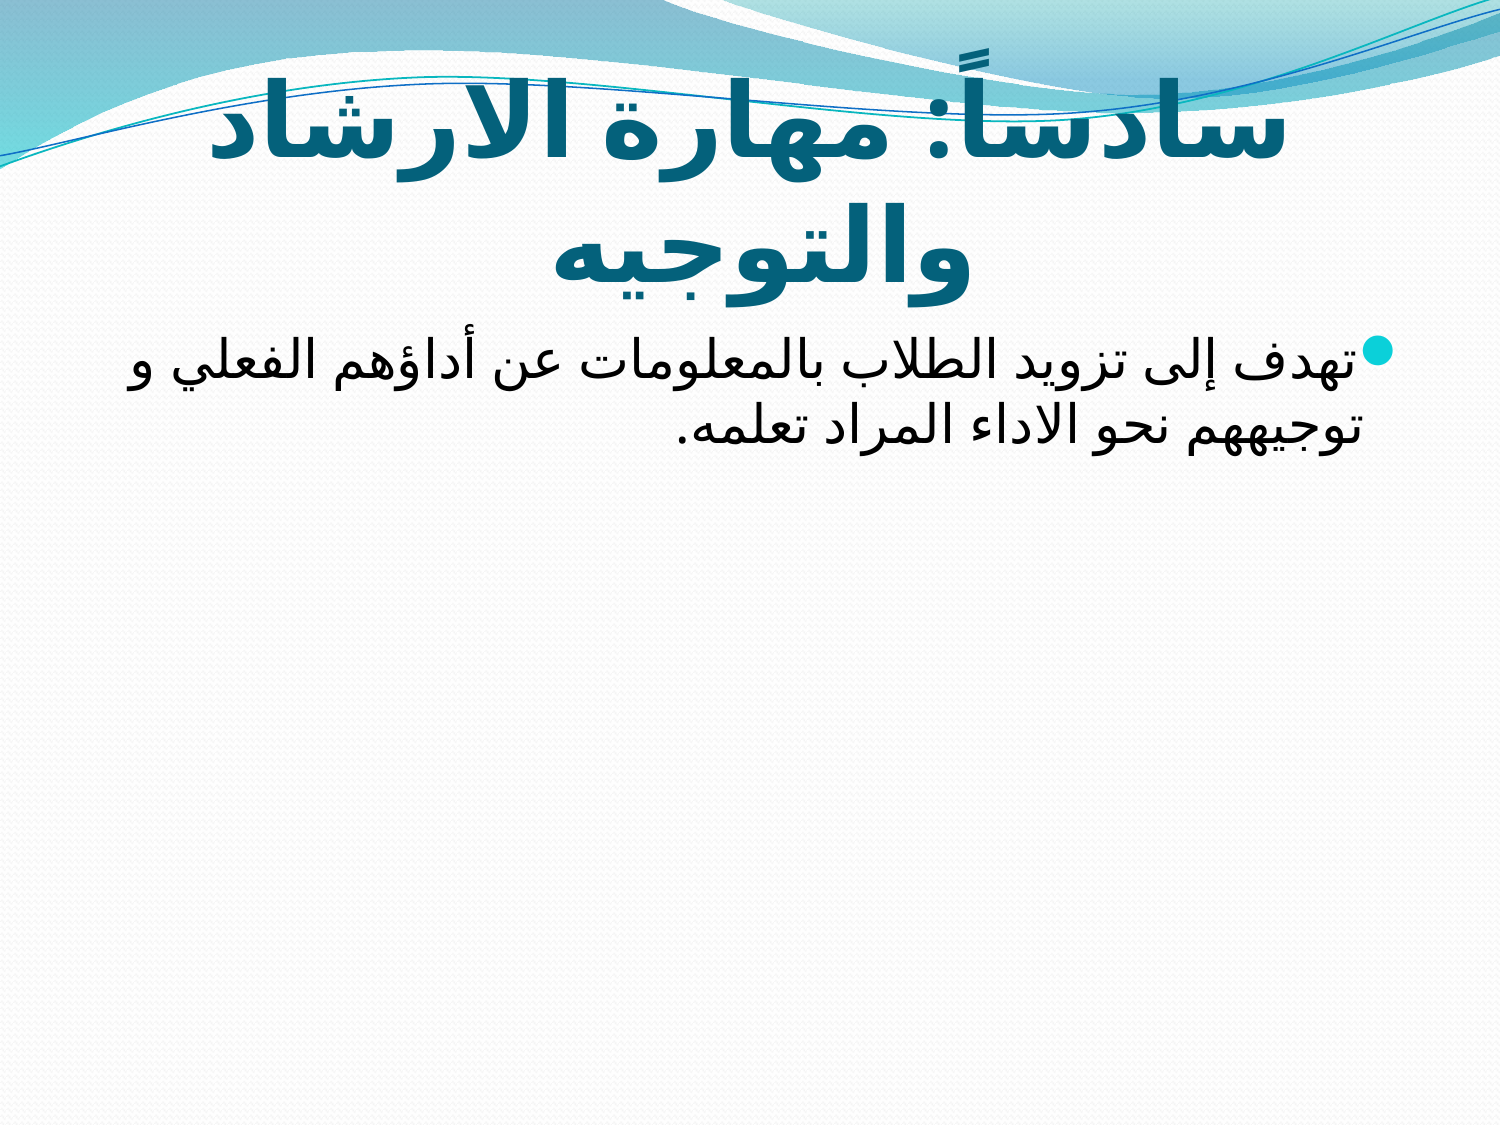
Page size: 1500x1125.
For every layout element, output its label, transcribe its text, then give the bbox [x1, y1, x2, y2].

title سادساً: مهارة الارشاد والتوجيه [75, 115, 1425, 303]
list تهدف إلى تزويد الطلاب بالمعلومات عن أداؤهم الفعلي و توجيههم نحو الاداء المراد تعلمه. [75, 317, 1425, 1038]
